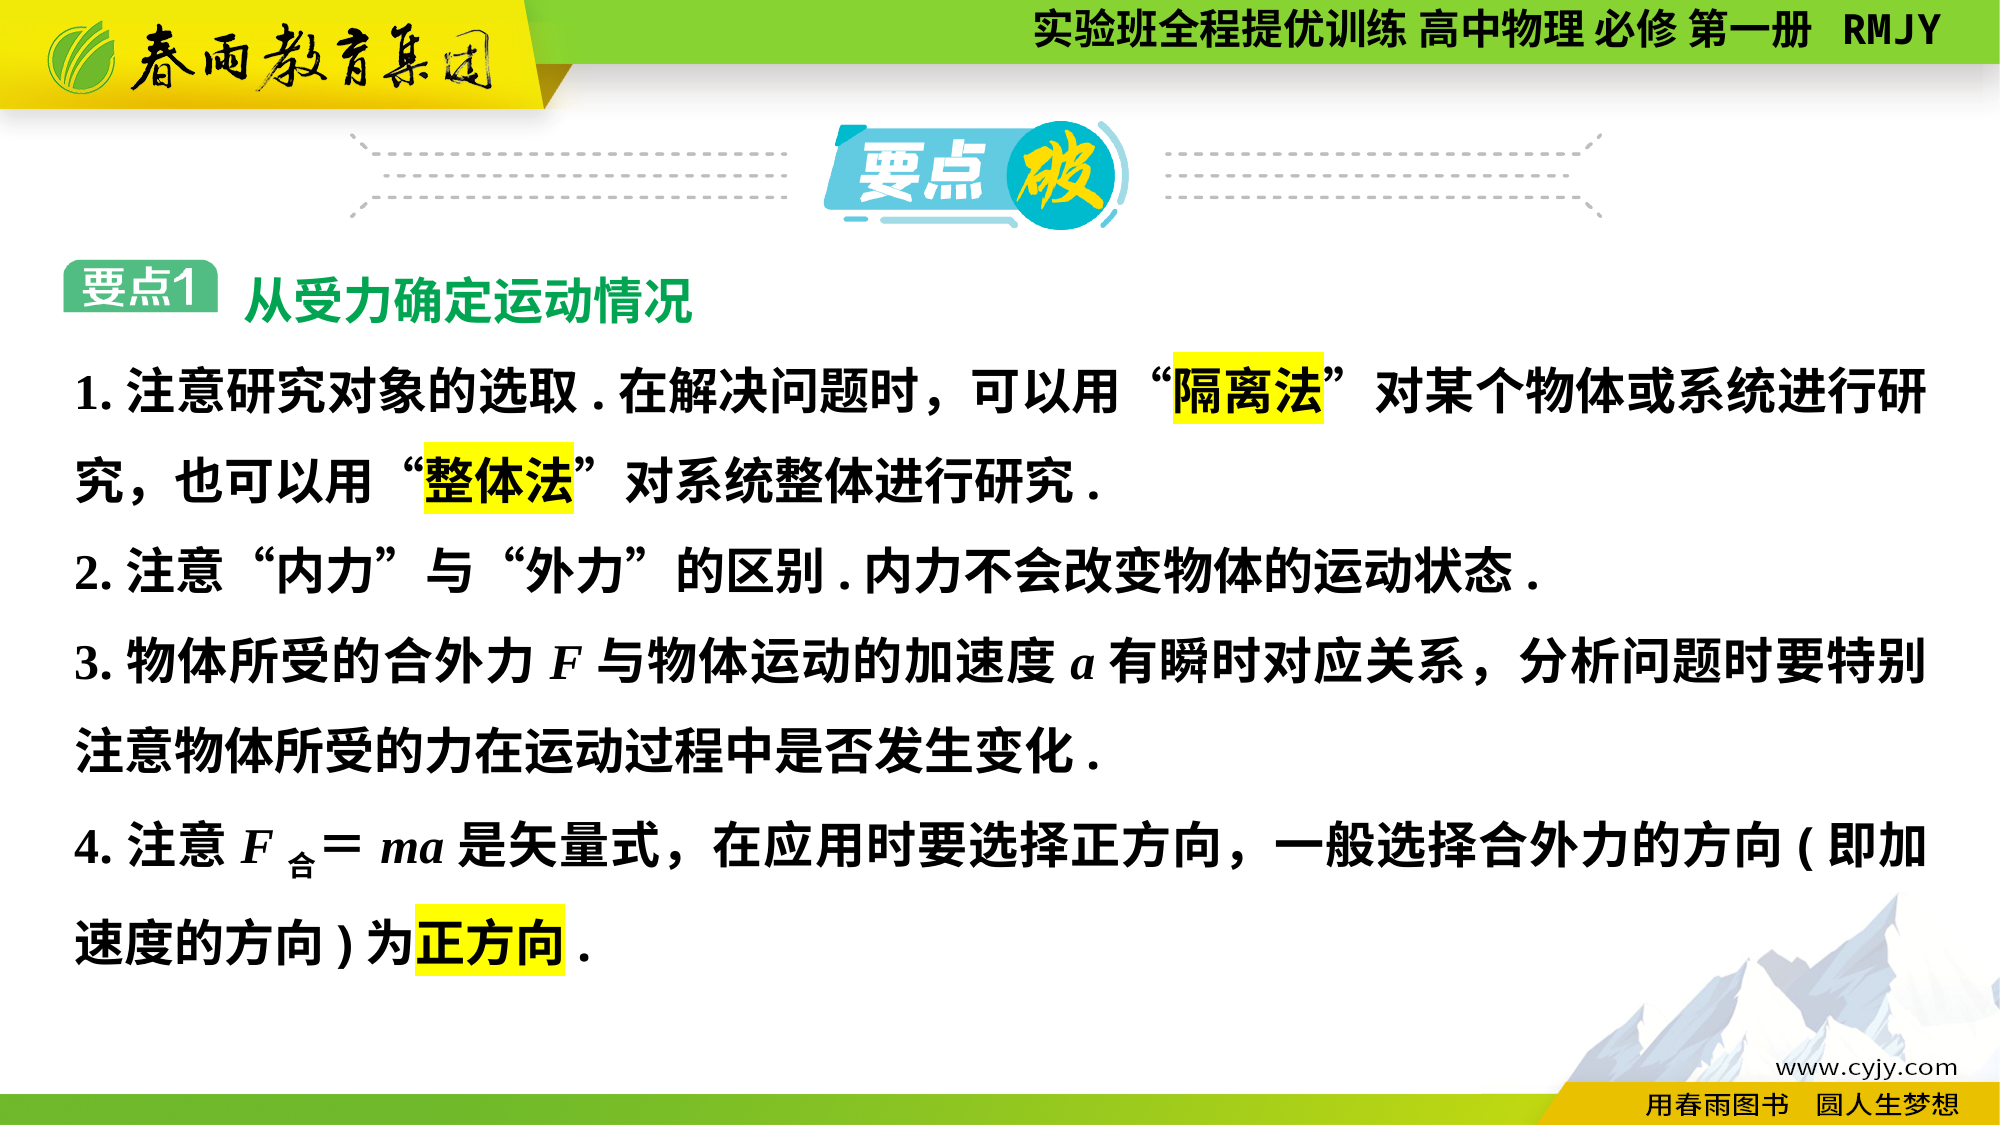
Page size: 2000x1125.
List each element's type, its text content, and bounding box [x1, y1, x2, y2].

list 从受力确定运动情况 1.注意研究对象的选取.在解决问题时，可以用“隔离法”对某个物体或系统进行研究，也可以用“整体法”对系统整体进行研究. 2.注意“内力”与“外力”的区别.内力不会改变物体的运动状态. 3.物体所受的合外力F与物体运动的加速度a有瞬时对应关系，分析问题时要特别注意物体所受的力在运动过程中是否发生变化. 4.注意F合＝ma是矢量式，在应用时要选择正方向，一般选择合外力的方向(即加速度的方向)为正方向. [59, 232, 1944, 975]
picture [0, 0, 2000, 1125]
